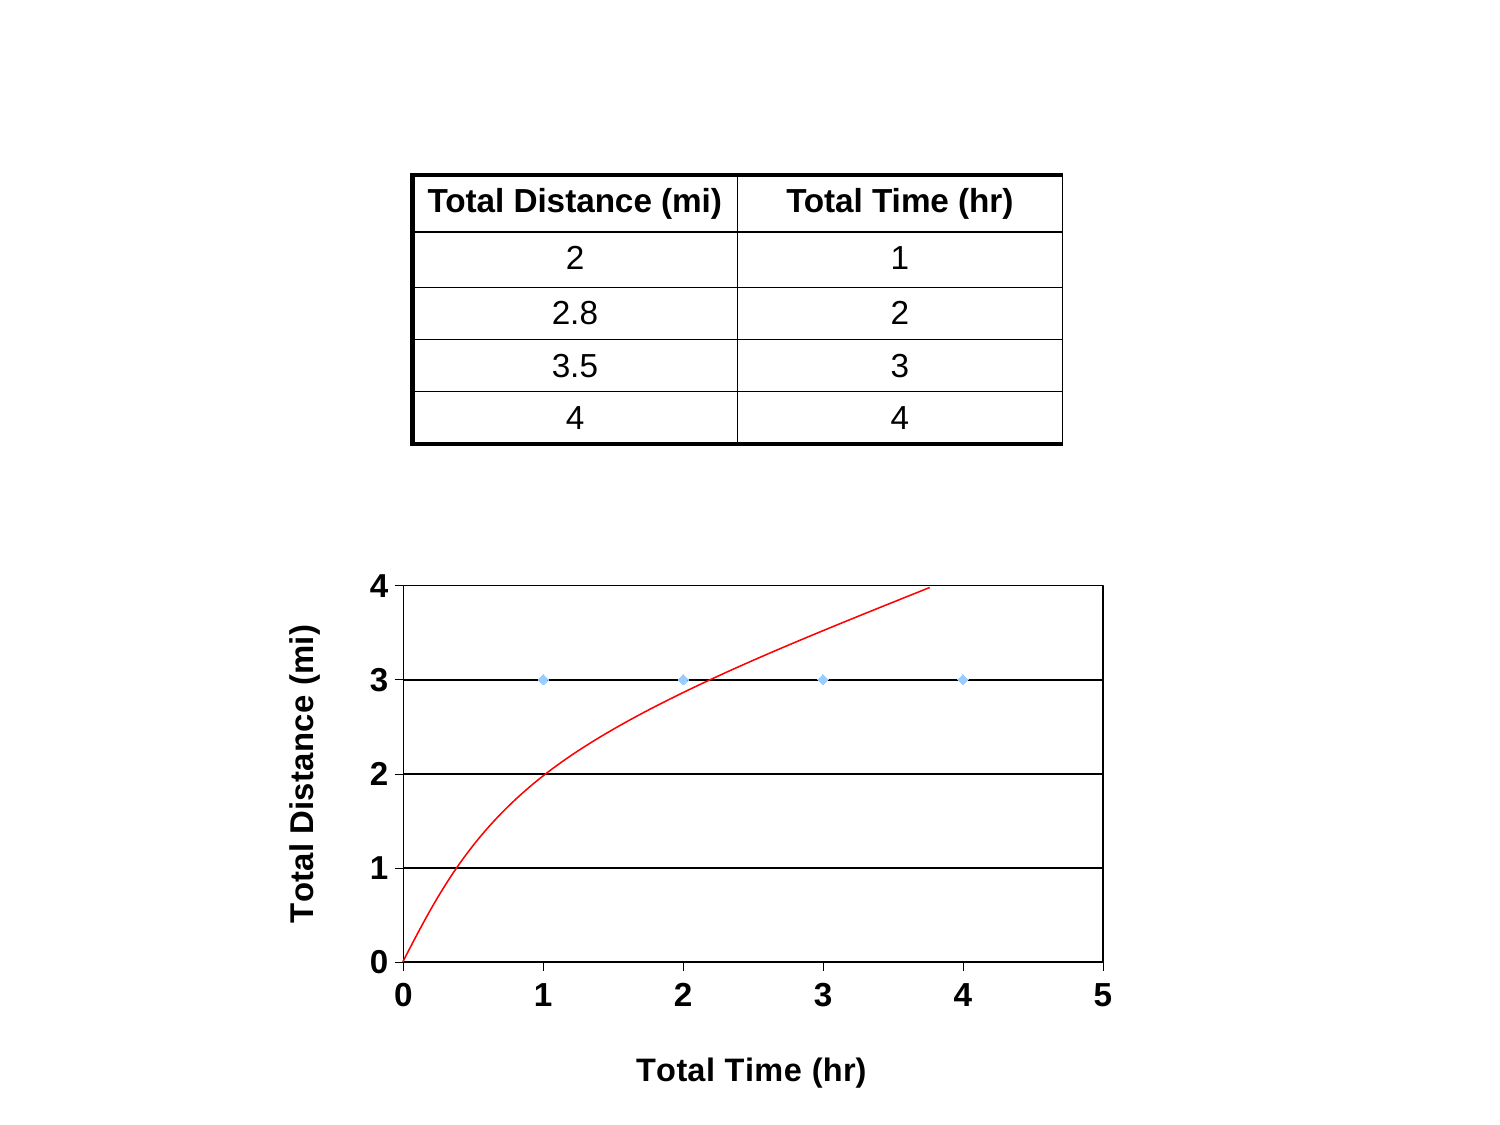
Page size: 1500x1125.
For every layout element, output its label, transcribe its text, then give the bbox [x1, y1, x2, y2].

chart [257, 541, 1130, 1117]
table_cell 2.8 [415, 288, 737, 339]
table_cell 3 [738, 340, 1062, 391]
table_cell 2 [738, 288, 1062, 339]
table_cell 1 [738, 233, 1062, 287]
table_cell 2 [415, 233, 737, 287]
table_header Total Time (hr) [738, 177, 1062, 231]
table_header Total Distance (mi) [415, 177, 737, 231]
table_cell 3.5 [415, 340, 737, 391]
table_cell 4 [738, 392, 1062, 442]
table_cell 4 [415, 392, 737, 442]
